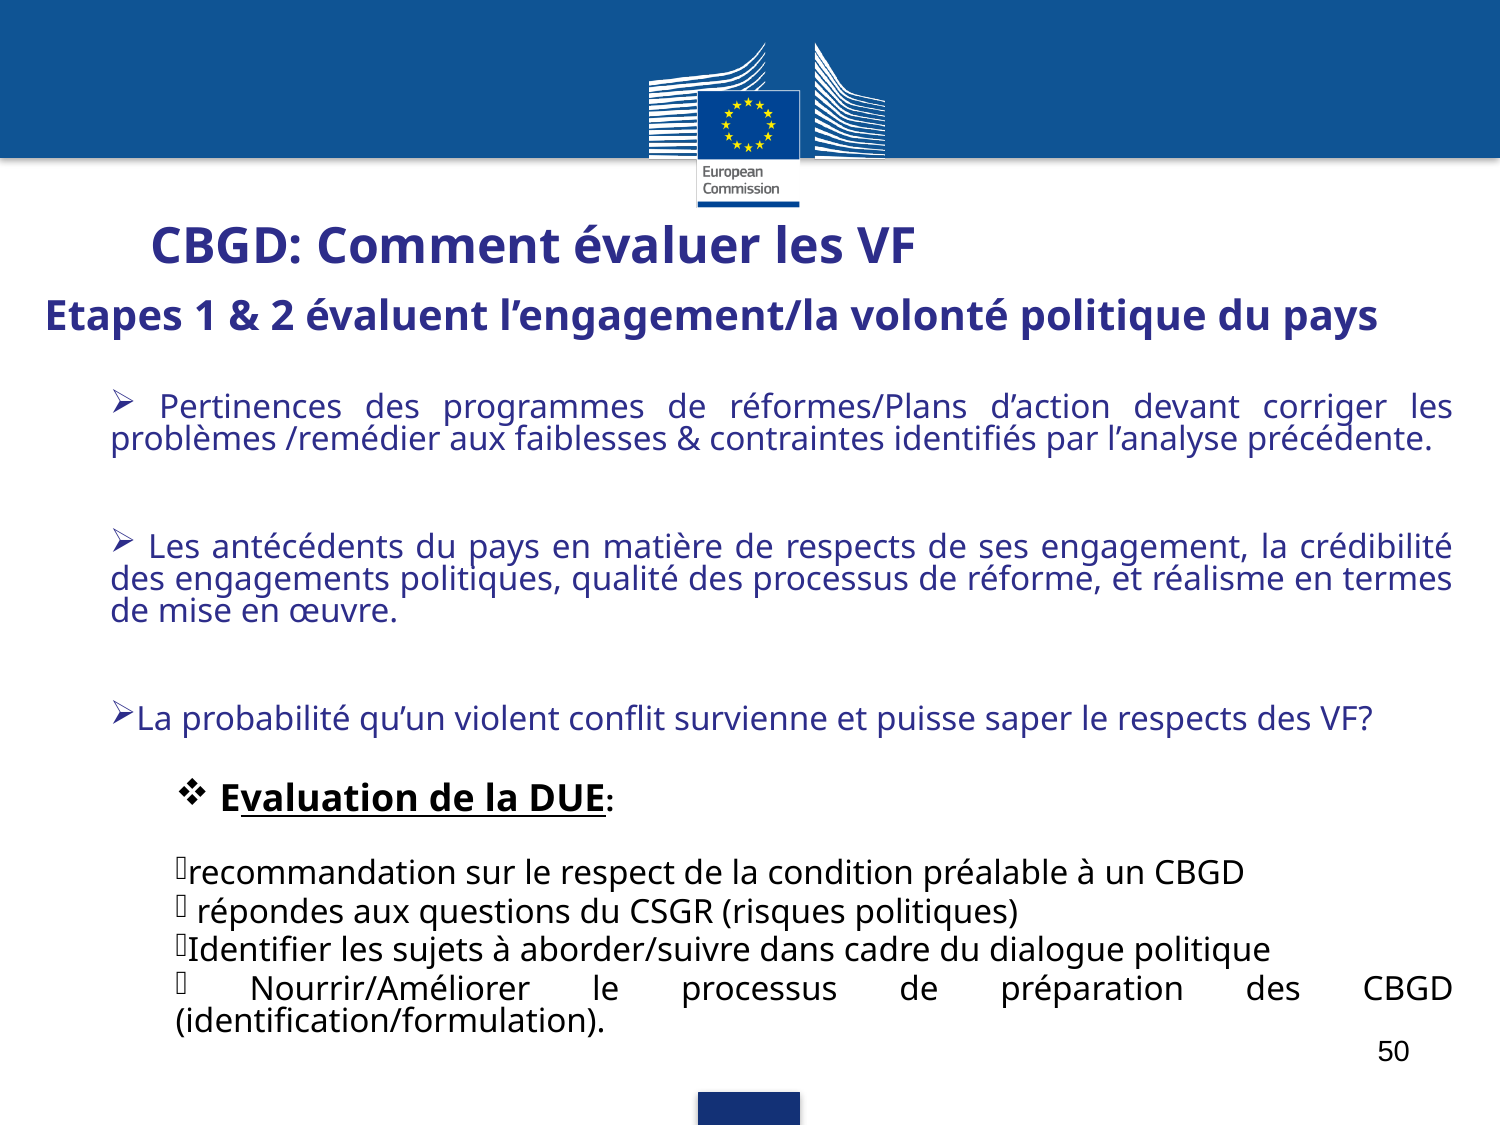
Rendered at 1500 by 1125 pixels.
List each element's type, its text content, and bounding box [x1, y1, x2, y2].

slide_number 50 [1074, 1024, 1426, 1103]
title CBGD: Comment évaluer les VF [76, 184, 1436, 290]
picture [649, 42, 885, 184]
text_box [1033, 881, 1199, 1004]
list Etapes 1 & 2 évaluent l’engagement/la volonté politique du pays Pertinences des programmes de réformes/Plans d’action devant corriger les problèmes /remédier aux faiblesses & contraintes identifiés par l’analyse précédente. Les antécédents du pays en matière de respects de ses engagement, la crédibilité des engagements politiques, qualité des processus de réforme, et réalisme en termes de mise en œuvre. La probabilité qu’un violent conflit survienne et puisse saper le respects des VF? Evaluation de la DUE: recommandation sur le respect de la condition préalable à un CBGD répondes aux questions du CSGR (risques politiques) Identifier les sujets à aborder/suivre dans cadre du dialogue politique Nourrir/Améliorer le processus de préparation des CBGD (identification/formulation). [29, 290, 1471, 1125]
